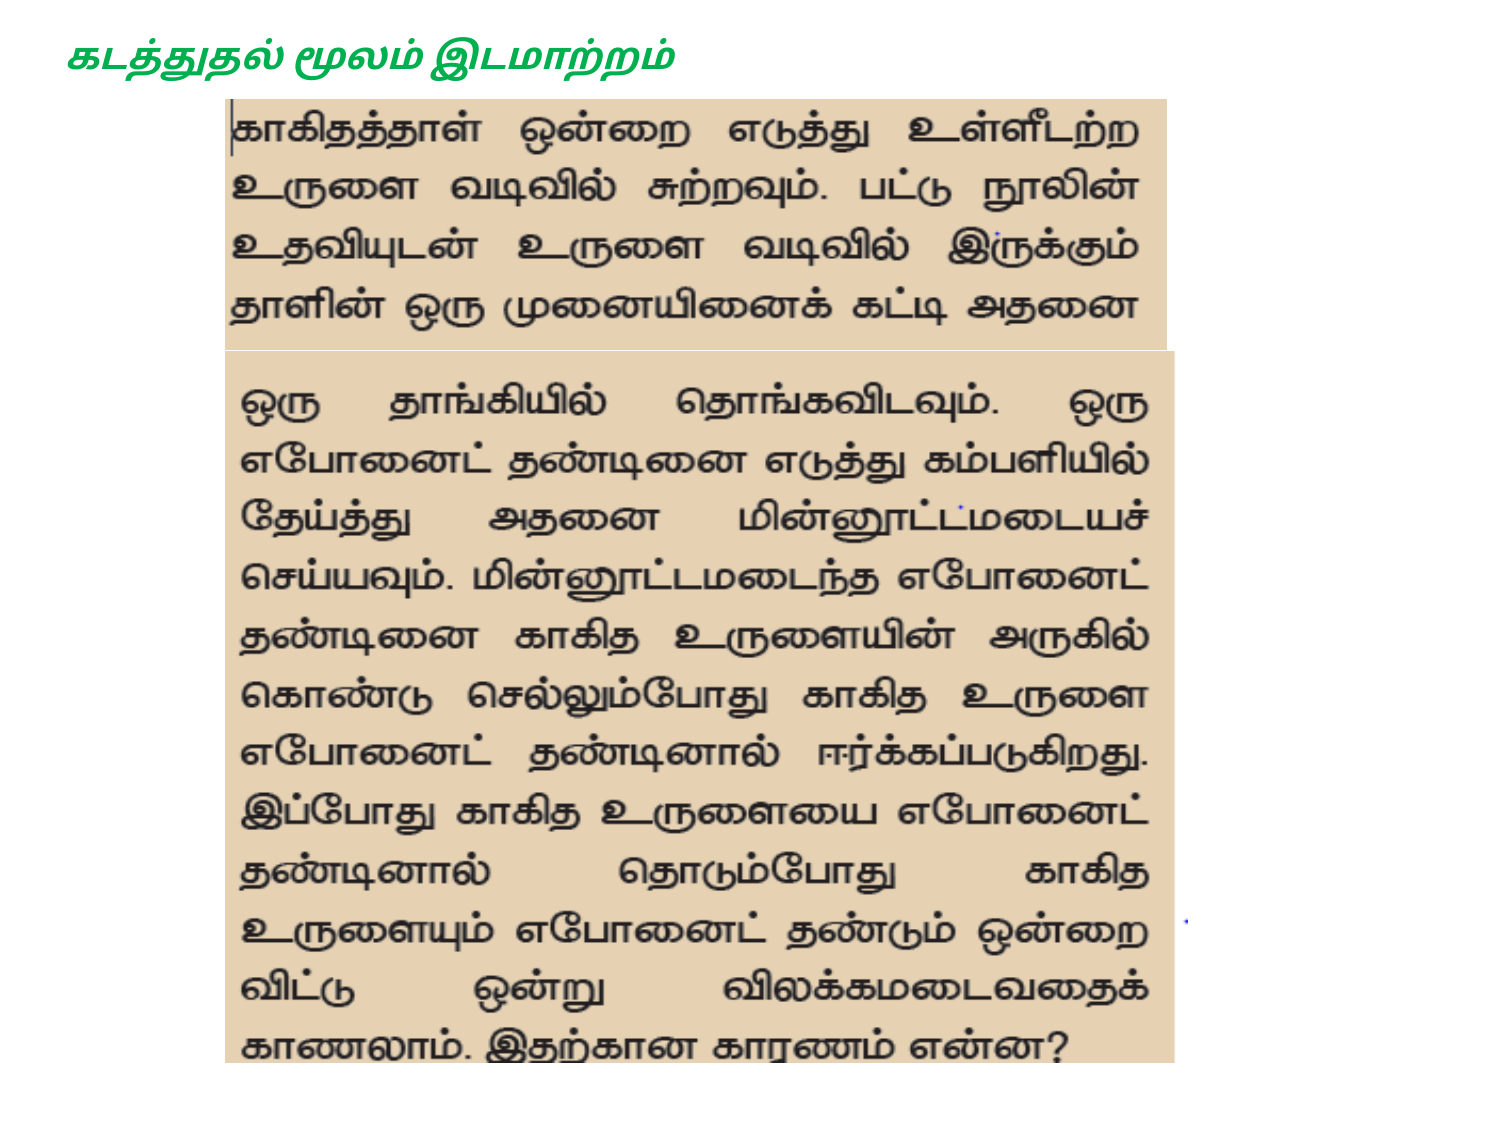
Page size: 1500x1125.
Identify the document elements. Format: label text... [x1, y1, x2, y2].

text_box கடத்துதல் மூலம் இடமாற்றம் [49, 24, 813, 85]
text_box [224, 99, 1188, 1063]
